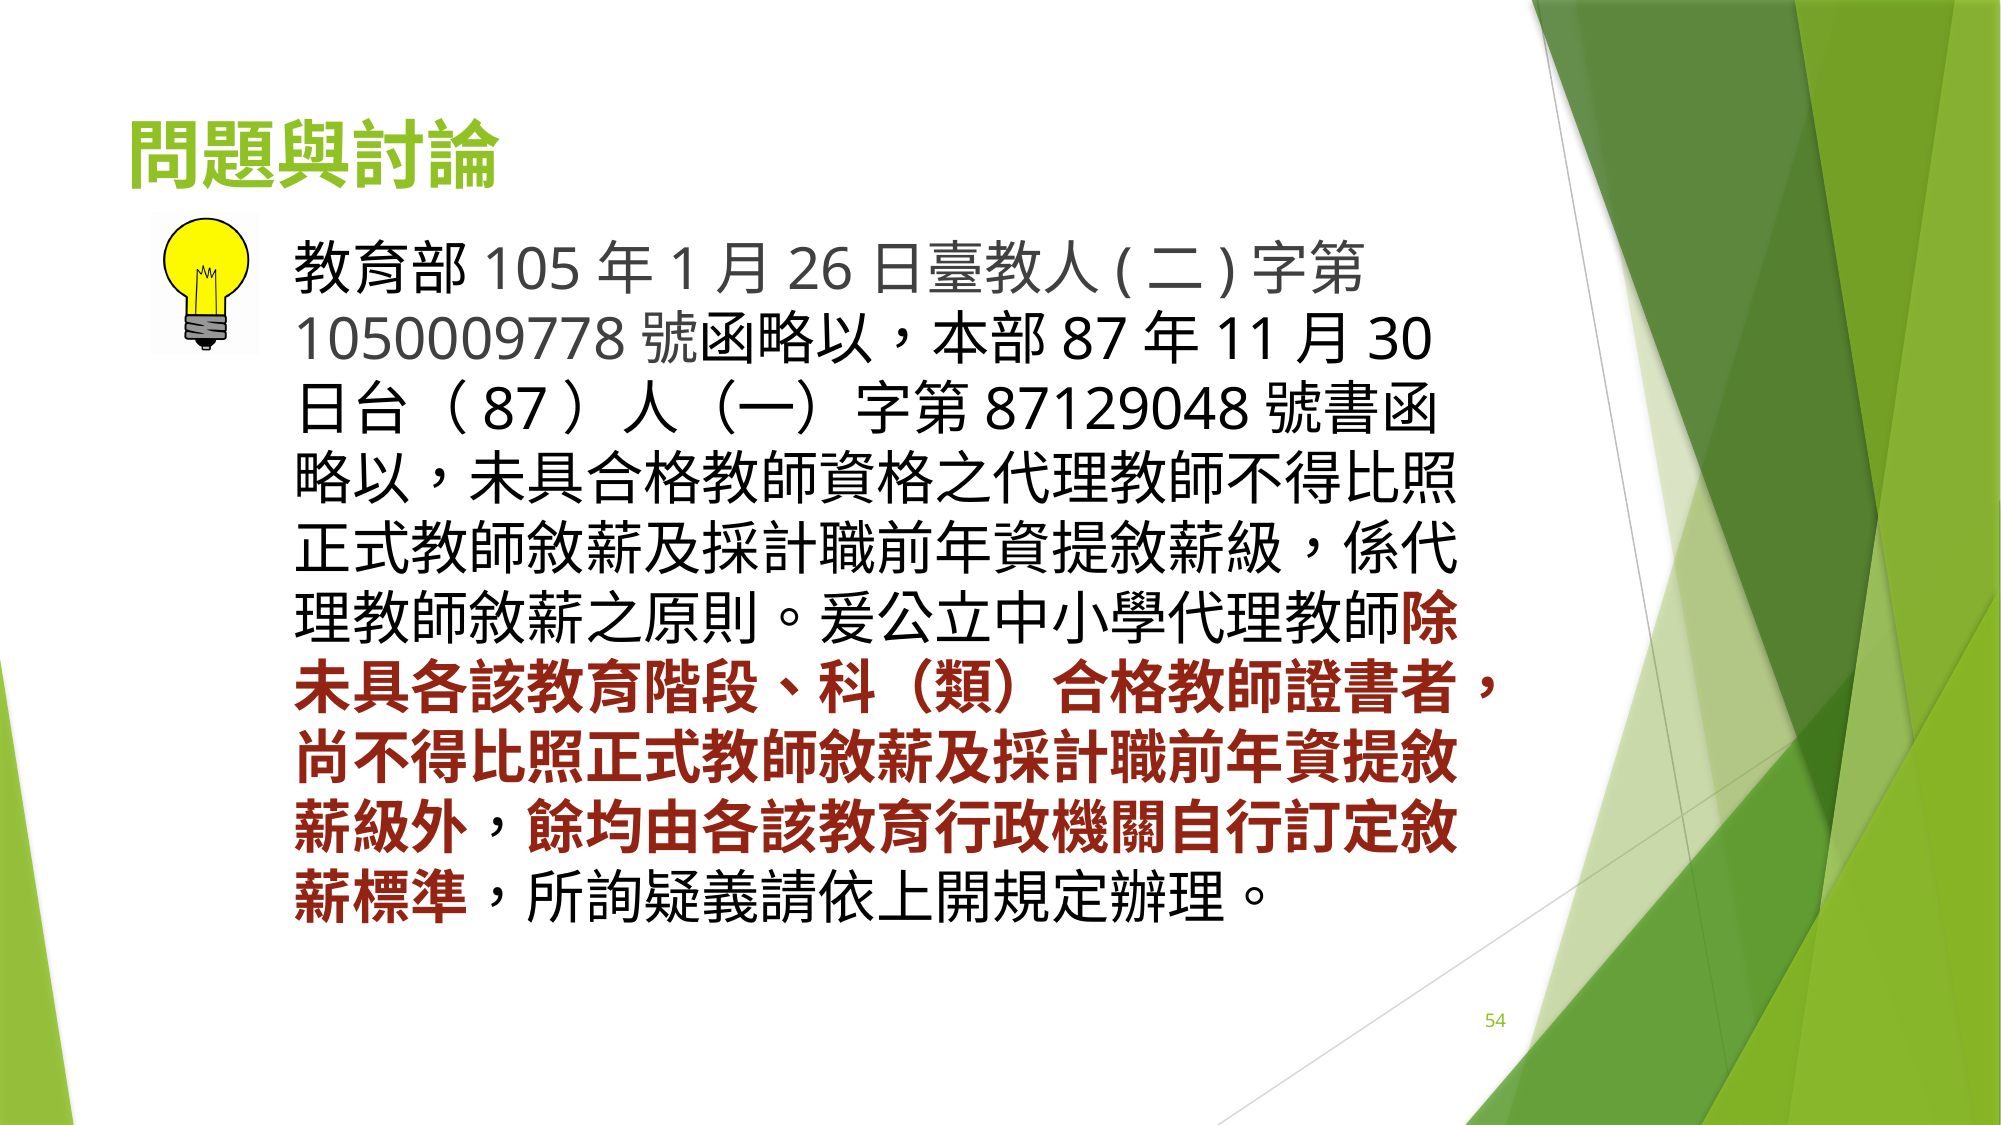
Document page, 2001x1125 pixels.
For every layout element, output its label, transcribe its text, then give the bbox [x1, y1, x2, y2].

slide_number 54 [1409, 991, 1522, 1051]
title 問題與討論 [111, 99, 1522, 317]
text_box 教育部105年1月26日臺教人(二)字第1050009778號函略以，本部87年11月30日台（87）人（一）字第87129048號書函略以，未具合格教師資格之代理教師不得比照正式教師敘薪及採計職前年資提敘薪級，係代理教師敘薪之原則。爰公立中小學代理教師除未具各該教育階段、科（類）合格教師證書者，尚不得比照正式教師敘薪及採計職前年資提敘薪級外，餘均由各該教育行政機關自行訂定敘薪標準，所詢疑義請依上開規定辦理。 [279, 224, 1478, 971]
picture [150, 211, 260, 356]
